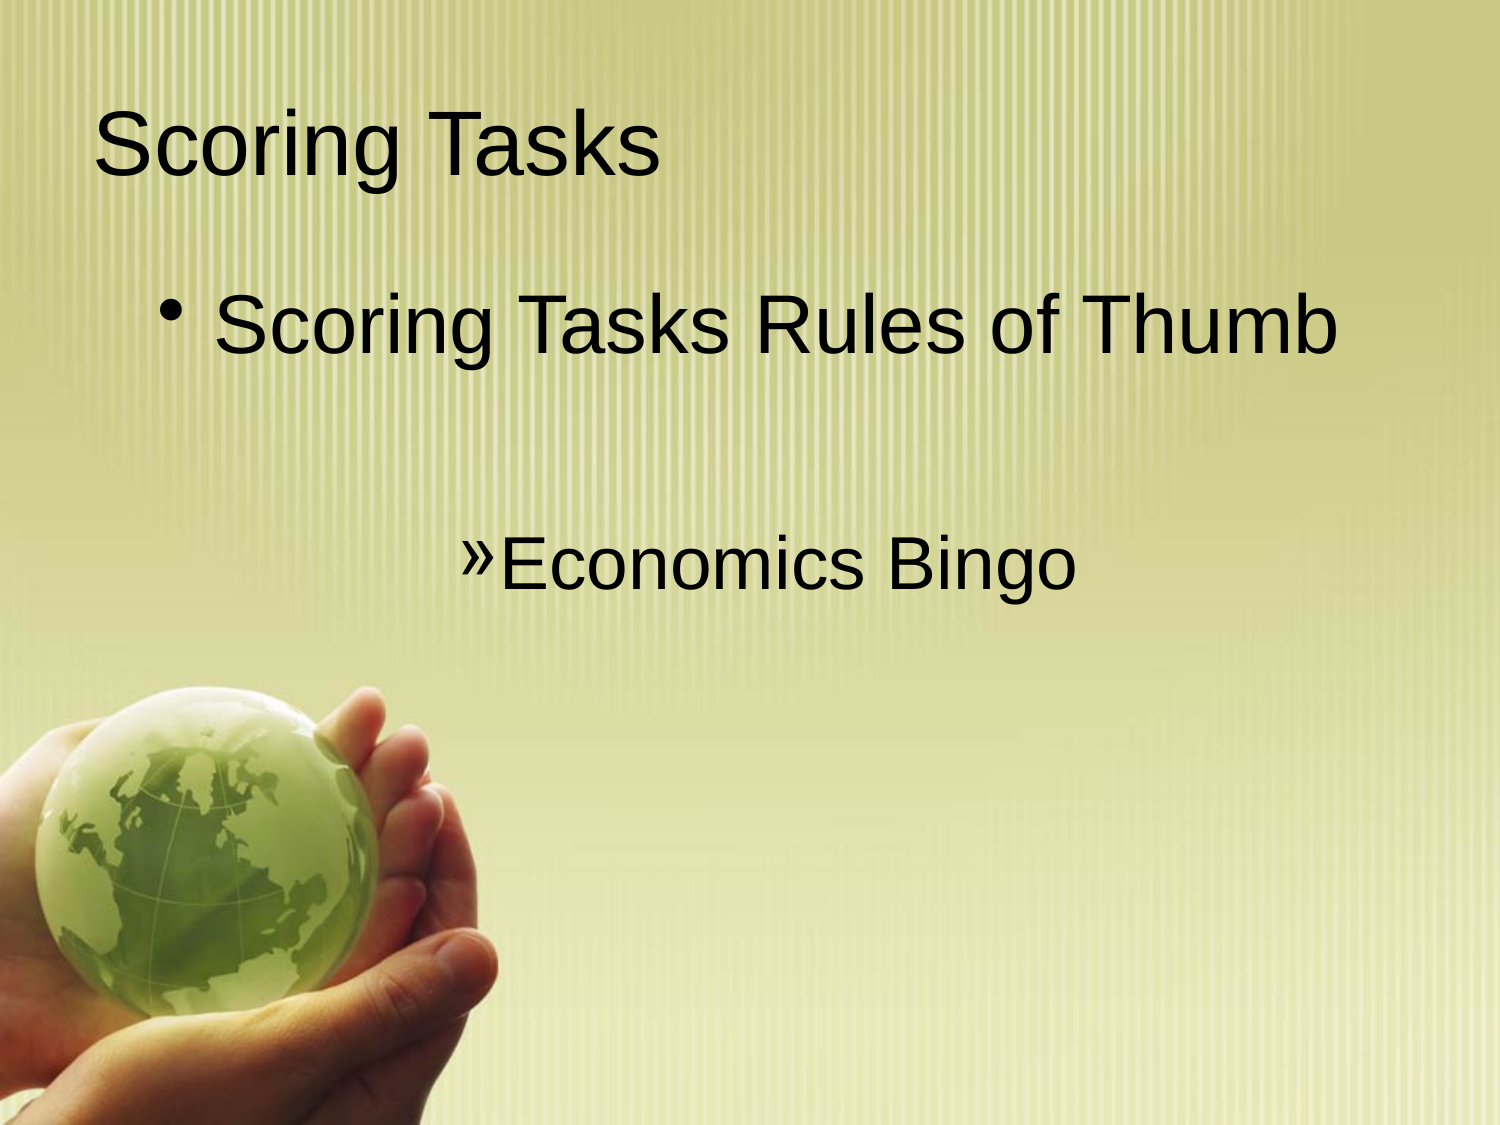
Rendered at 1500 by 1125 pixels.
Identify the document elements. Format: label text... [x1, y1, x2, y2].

list Scoring Tasks Rules of Thumb Economics Bingo [142, 262, 1482, 1006]
picture [0, 0, 1500, 1125]
title Scoring Tasks [77, 44, 1482, 233]
